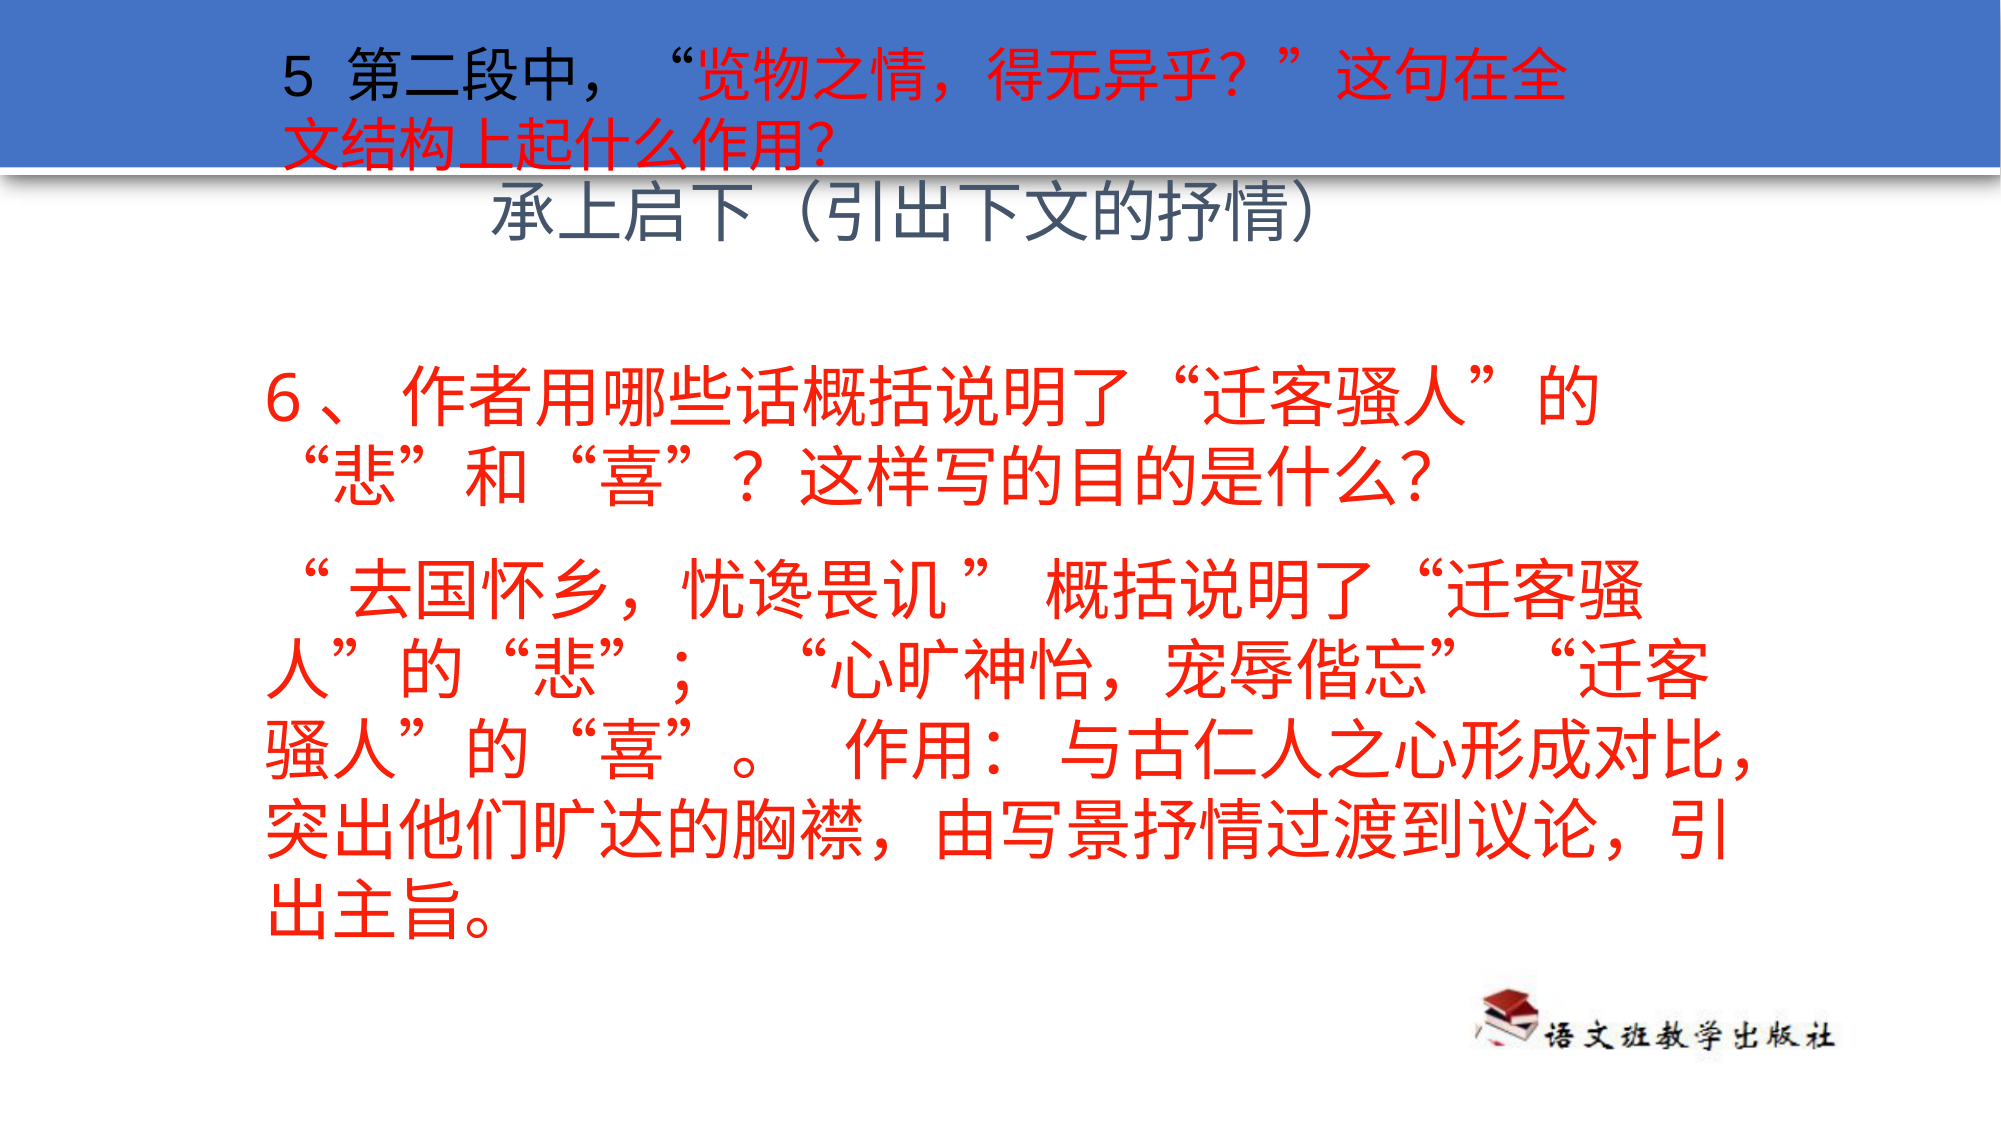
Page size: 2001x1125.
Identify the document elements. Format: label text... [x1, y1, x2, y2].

text_box 承上启下（引出下文的抒情） [474, 186, 1372, 258]
text_box [279, 668, 1081, 755]
text_box 6、 作者用哪些话概括说明了“迁客骚人”的“悲”和“喜”？这样写的目的是什么？ “去国怀乡，忧谗畏讥 ” 概括说明了“迁客骚人”的“悲”； “心旷神怡，宠辱偕忘” “迁客骚人”的“喜”。 作用： 与古仁人之心形成对比，突出他们旷达的胸襟，由写景抒情过渡到议论，引出主旨。 [249, 267, 1750, 955]
picture [0, 0, 2001, 1125]
text_box 5 第二段中，“览物之情，得无异乎？”这句在全文结构上起什么作用？ [267, 30, 1589, 186]
